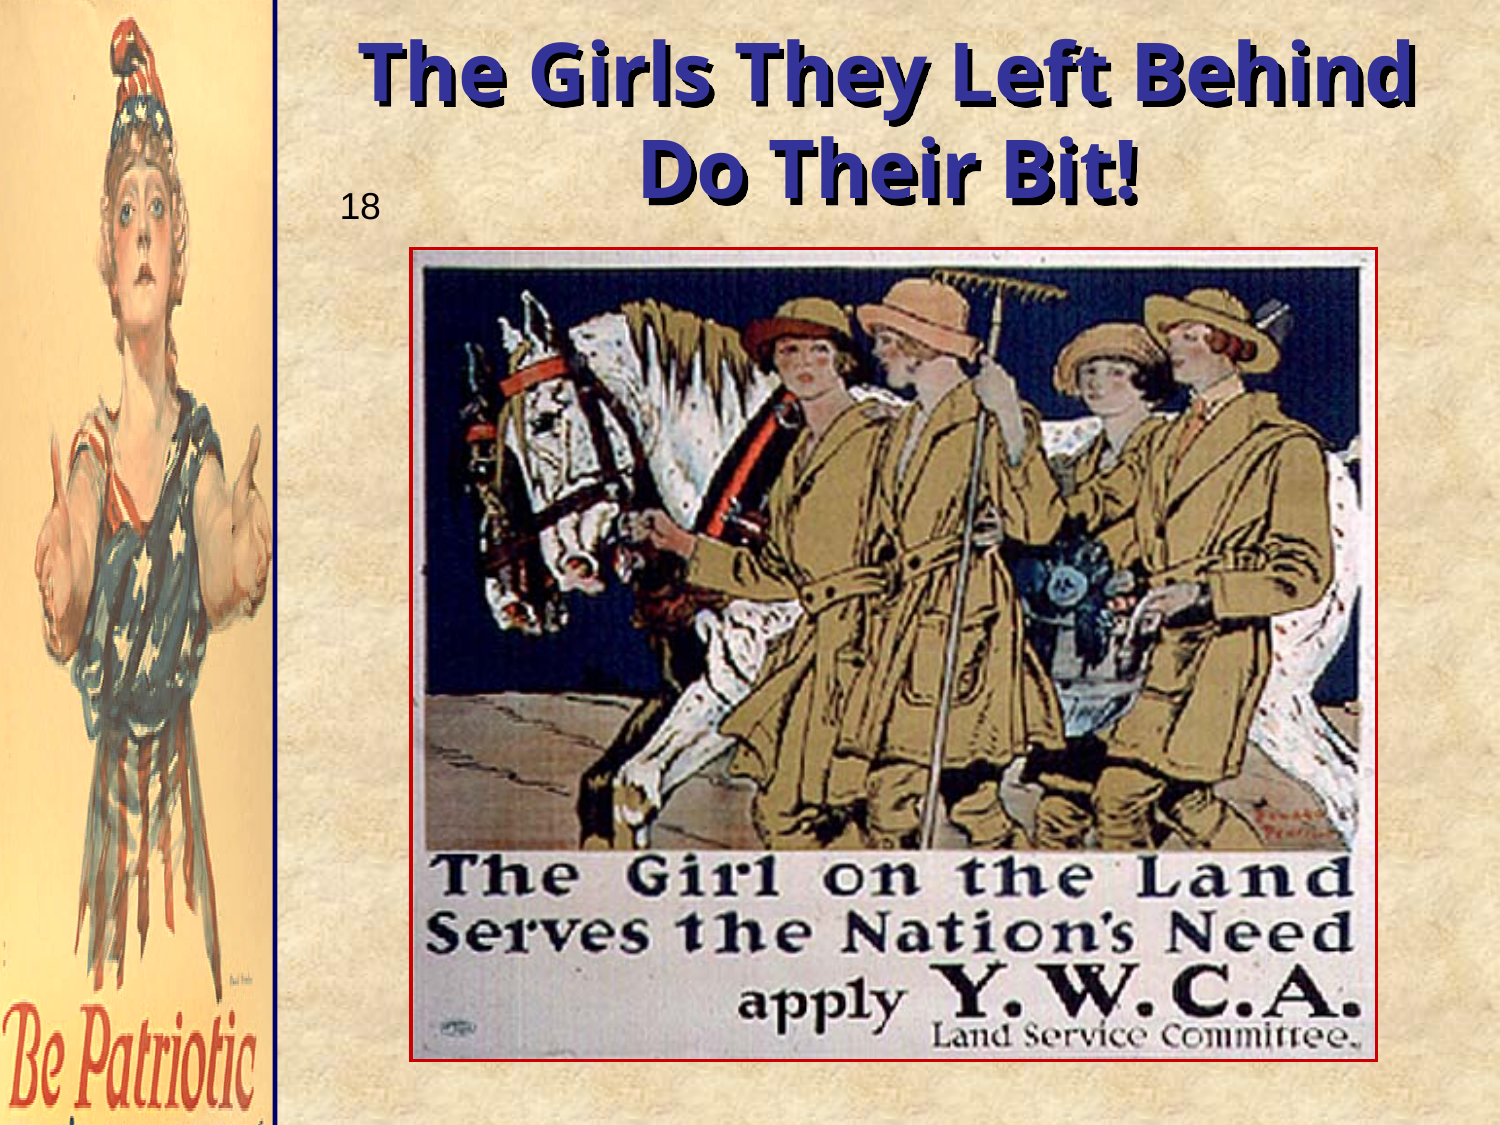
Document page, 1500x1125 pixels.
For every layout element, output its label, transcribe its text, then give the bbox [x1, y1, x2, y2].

title The Girls They Left Behind Do Their Bit! [312, 12, 1463, 238]
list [412, 249, 1376, 1059]
picture [278, 0, 1500, 1125]
picture [0, 0, 272, 1125]
text_box 18 [324, 174, 463, 235]
